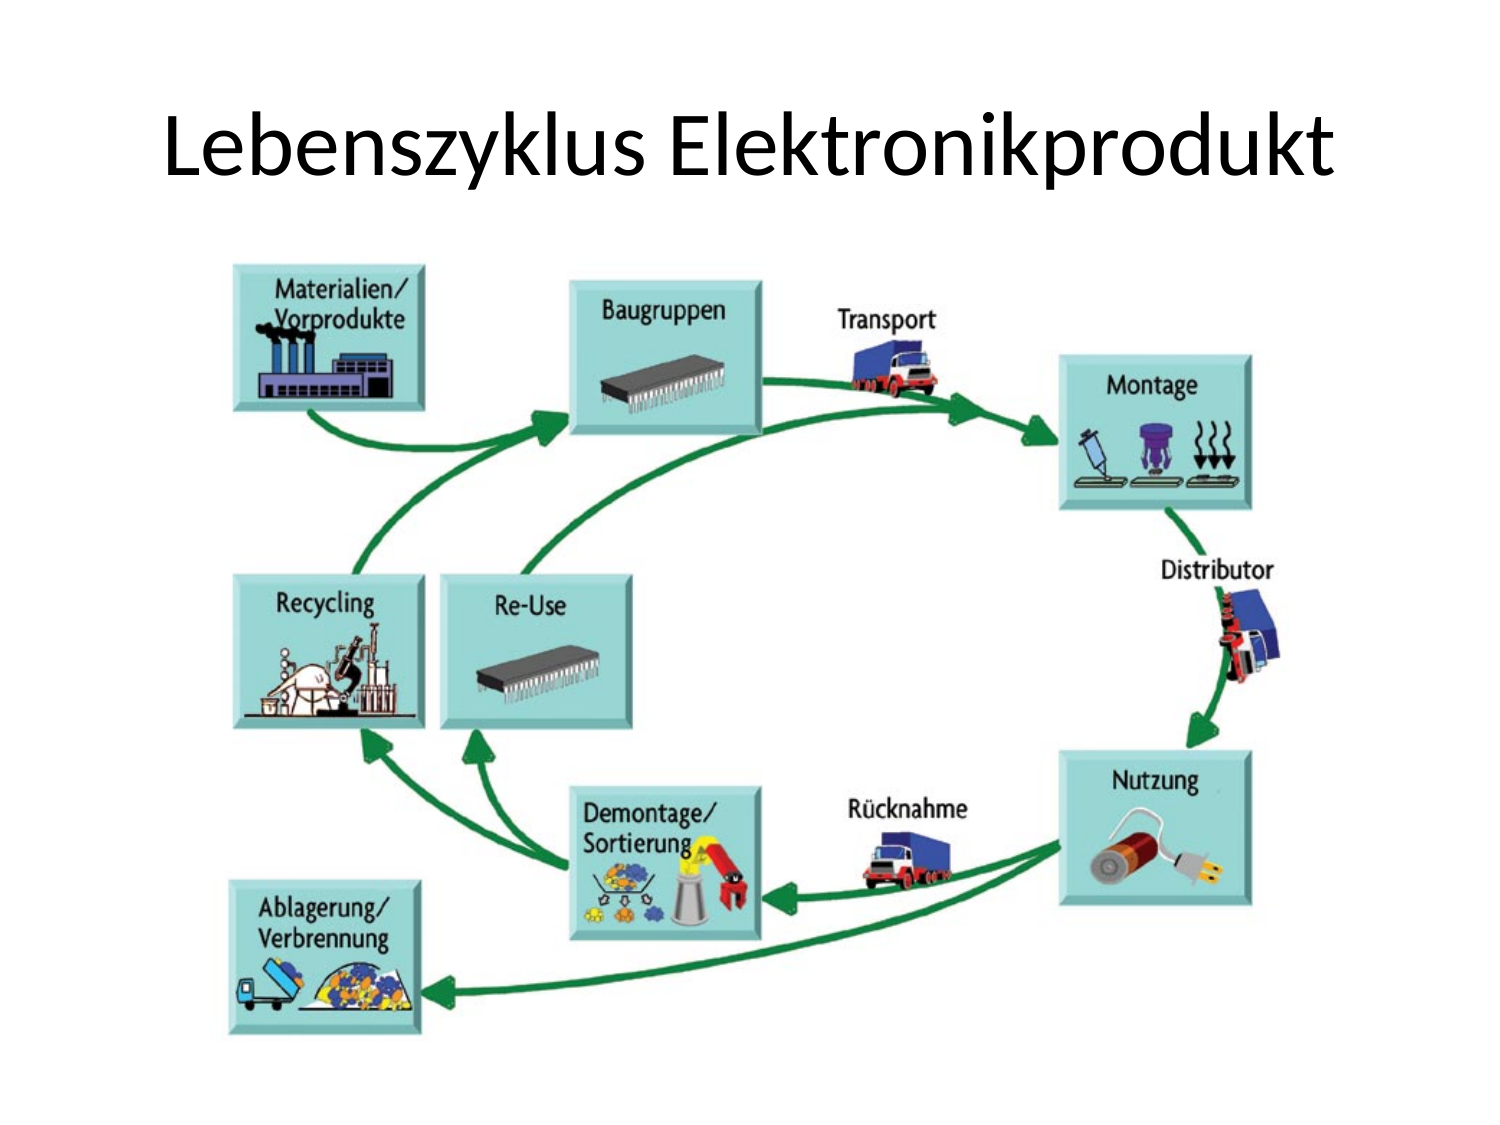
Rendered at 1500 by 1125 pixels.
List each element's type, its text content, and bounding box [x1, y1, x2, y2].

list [210, 235, 1290, 1044]
title Lebenszyklus Elektronikprodukt [75, 45, 1425, 233]
